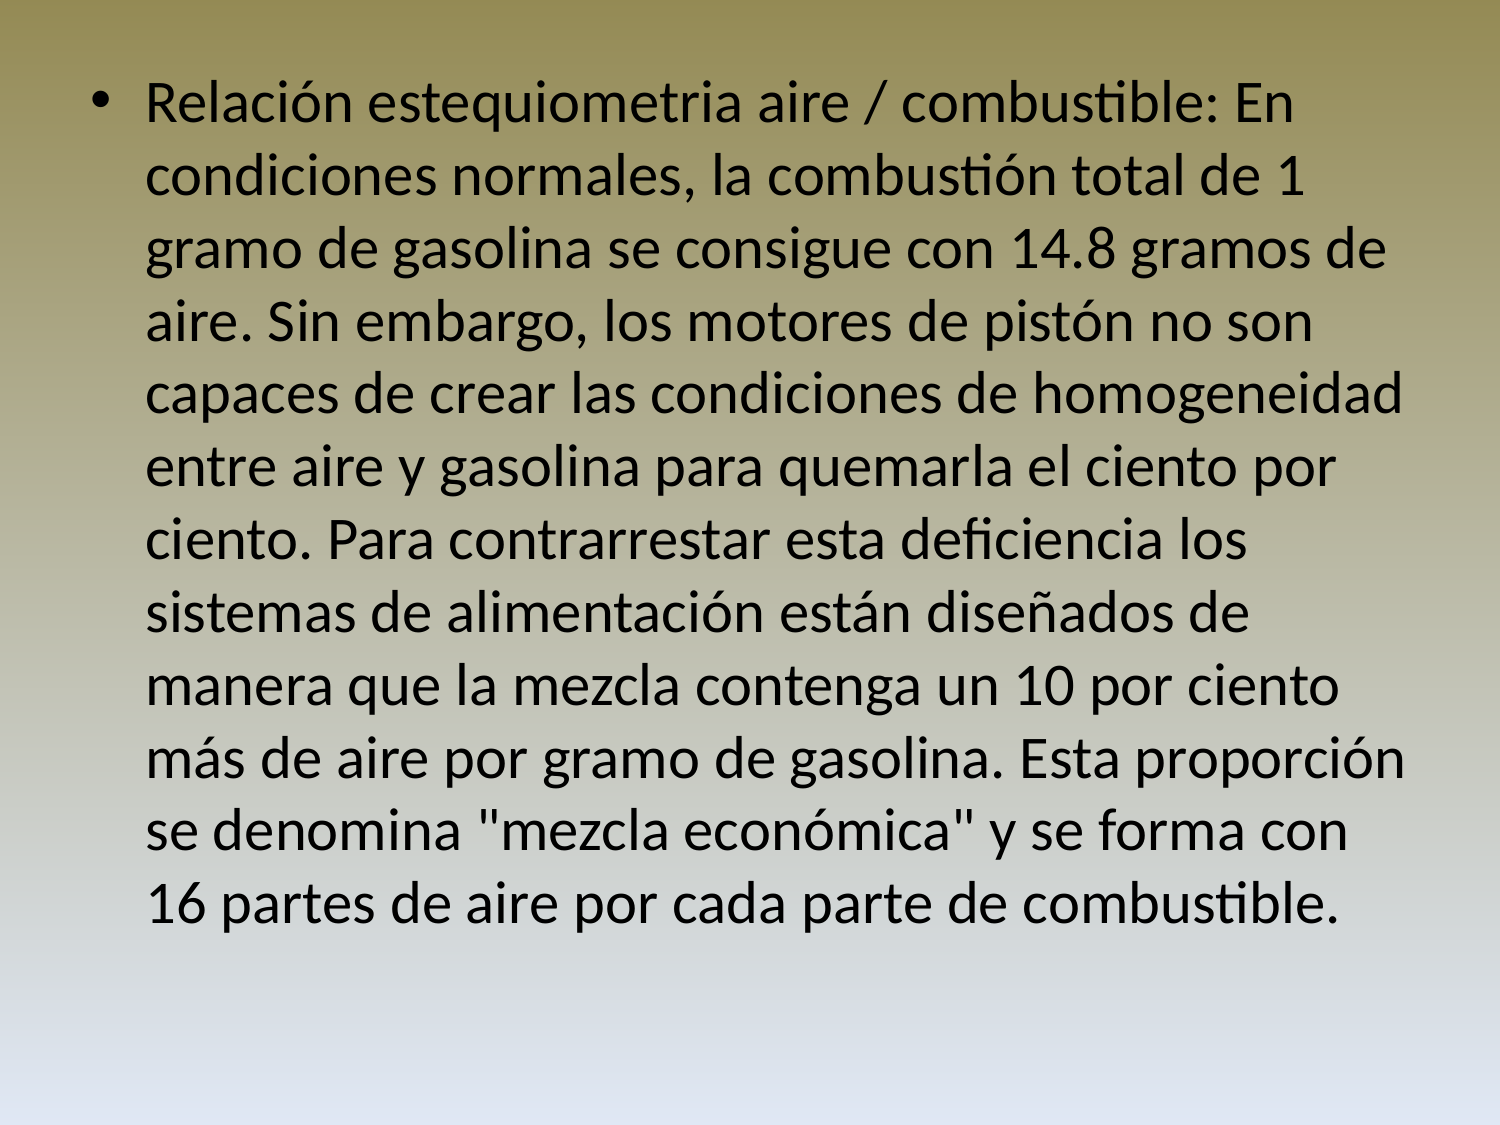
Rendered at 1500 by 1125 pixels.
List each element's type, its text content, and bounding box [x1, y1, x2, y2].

list Relación estequiometria aire / combustible: En condiciones normales, la combustión total de 1 gramo de gasolina se consigue con 14.8 gramos de aire. Sin embargo, los motores de pistón no son capaces de crear las condiciones de homogeneidad entre aire y gasolina para quemarla el ciento por ciento. Para contrarrestar esta deficiencia los sistemas de alimentación están diseñados de manera que la mezcla contenga un 10 por ciento más de aire por gramo de gasolina. Esta proporción se denomina "mezcla económica" y se forma con 16 partes de aire por cada parte de combustible. [75, 54, 1425, 1005]
